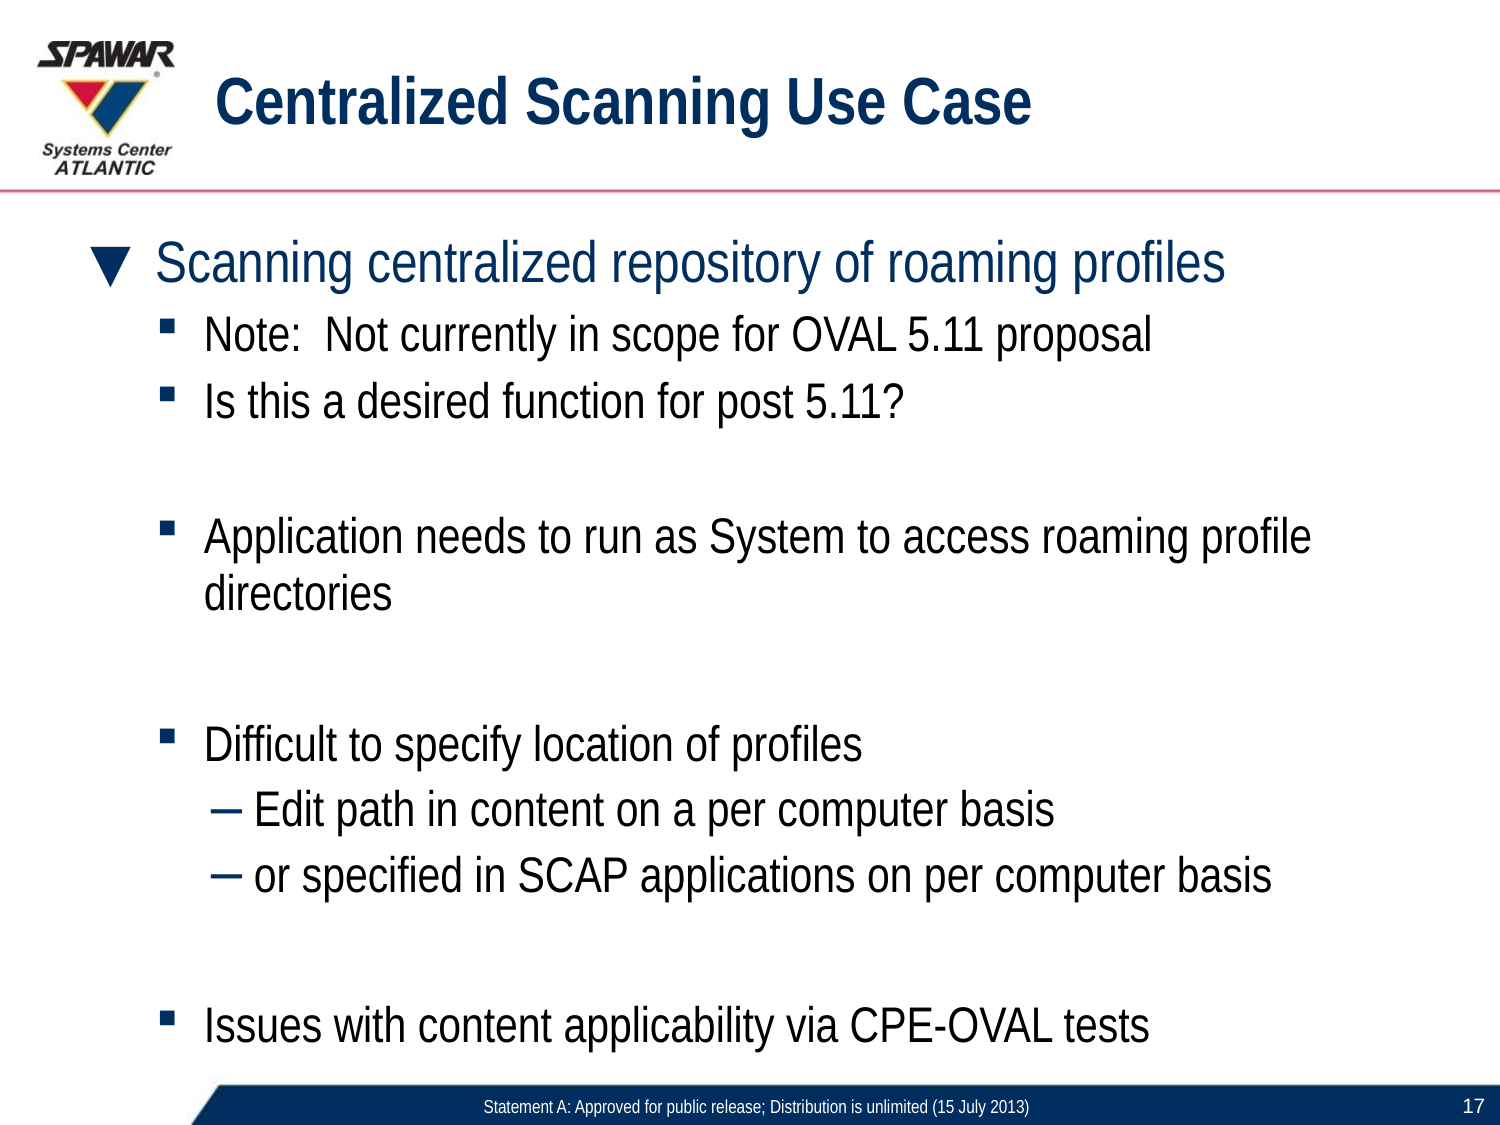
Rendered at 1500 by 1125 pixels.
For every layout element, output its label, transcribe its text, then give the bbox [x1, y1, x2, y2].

picture [37, 41, 175, 175]
list Scanning centralized repository of roaming profiles Note: Not currently in scope for OVAL 5.11 proposal Is this a desired function for post 5.11? Application needs to run as System to access roaming profile directories Difficult to specify location of profiles Edit path in content on a per computer basis or specified in SCAP applications on per computer basis Issues with content applicability via CPE-OVAL tests [74, 224, 1401, 1001]
title Centralized Scanning Use Case [199, 32, 1426, 176]
picture [187, 1074, 1500, 1125]
picture [0, 187, 1500, 200]
